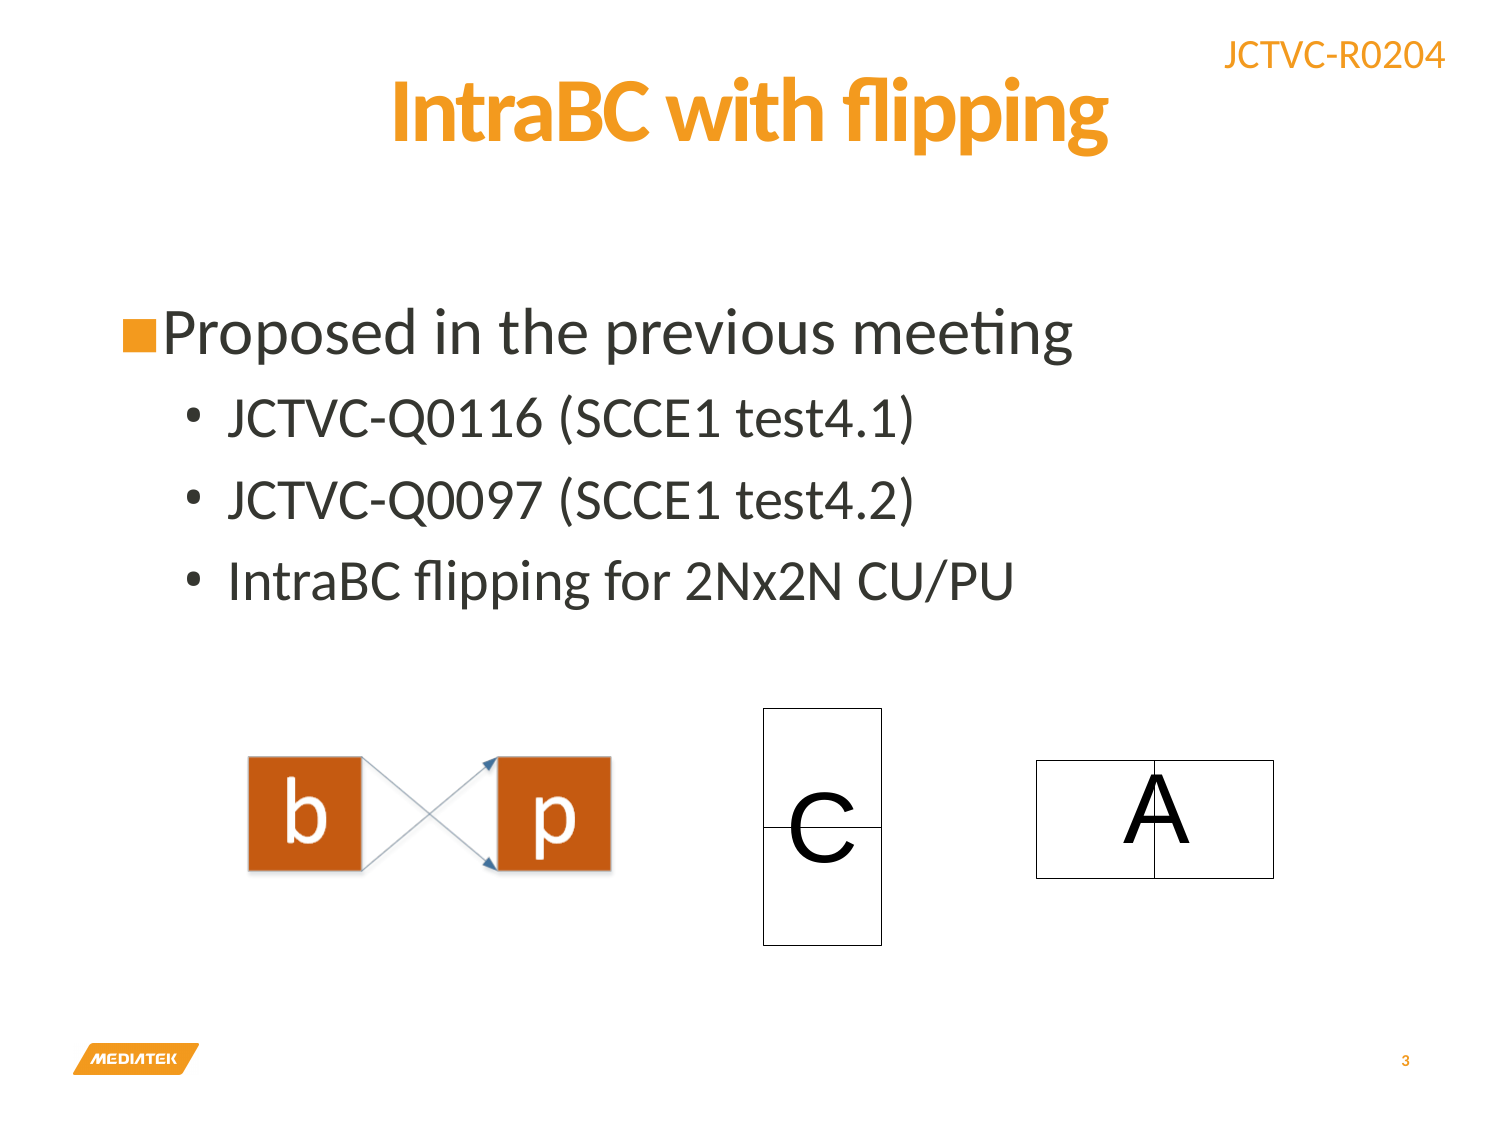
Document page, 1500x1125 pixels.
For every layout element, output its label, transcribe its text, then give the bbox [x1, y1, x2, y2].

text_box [1033, 750, 1277, 882]
list Proposed in the previous meeting JCTVC-Q0116 (SCCE1 test4.1) JCTVC-Q0097 (SCCE1 test4.2) IntraBC flipping for 2Nx2N CU/PU [102, 256, 1424, 968]
slide_number 3 [1251, 1029, 1425, 1090]
title IntraBC with flipping [75, 70, 1425, 257]
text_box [760, 705, 885, 949]
picture [228, 723, 629, 919]
picture [73, 1043, 199, 1075]
